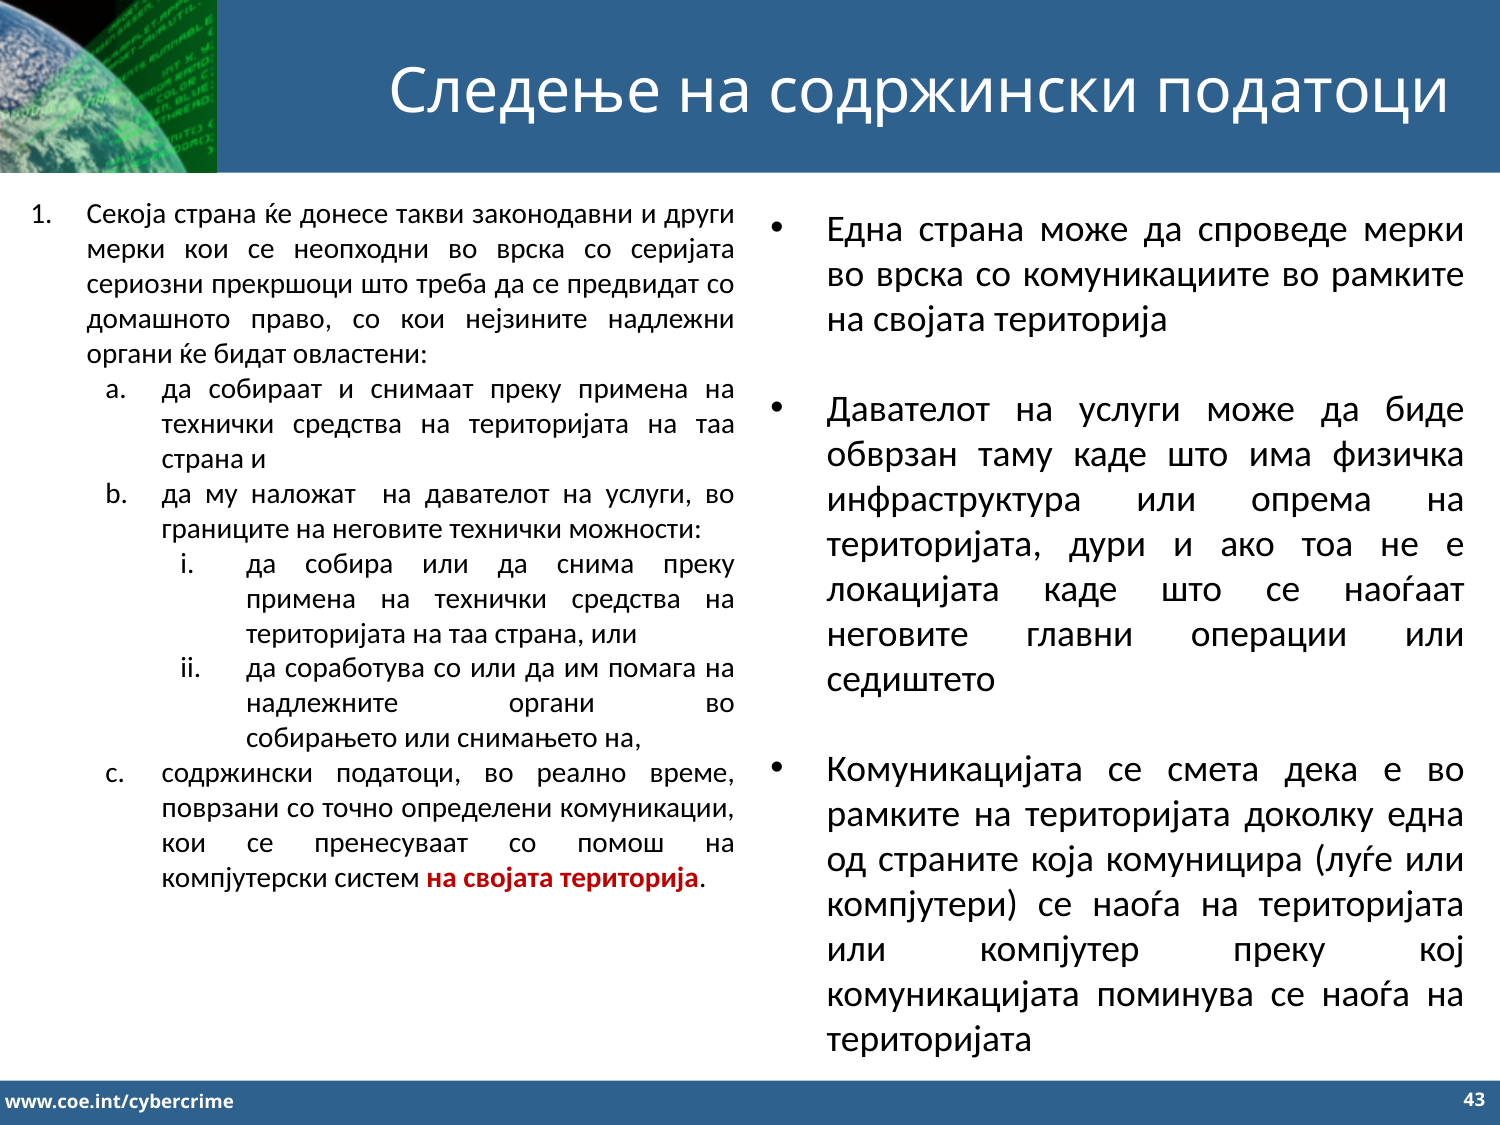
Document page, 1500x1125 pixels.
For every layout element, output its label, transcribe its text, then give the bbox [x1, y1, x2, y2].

text_box Секоја страна ќе донесе такви законодавни и други мерки кои се неопходни во врска со серијата сериозни прекршоци што треба да се предвидат со домашното право, со кои нејзините надлежни органи ќе бидат овластени: да собираат и снимаат преку примена на технички средства на територијата на таа страна и да му наложат на давателот на услуги, во границите на неговите технички можности: да собира или да снима преку примена на технички средства на територијата на таа страна, или да соработува со или да им помага на надлежните органи во собирањето или снимањето на, содржински податоци, во реално време, поврзани со точно определени комуникации, кои се пренесуваат со помош на компјутерски систем на својата територија. [15, 186, 750, 901]
text_box Една страна може да спроведе мерки во врска со комуникациите во рамките на својата територија Давателот на услуги може да биде обврзан таму каде што има физичка инфраструктура или опрема на територијата, дури и ако тоа не е локацијата каде што се наоѓаат неговите главни операции или седиштето Комуникацијата се смета дека е во рамките на територијата доколку една од страните која комуницира (луѓе или компјутери) се наоѓа на територијата или компјутер преку кој комуникацијата поминува се наоѓа на територијата [755, 196, 1480, 1066]
text_box Следење на содржински податоци [230, 42, 1483, 133]
picture [0, 0, 217, 173]
